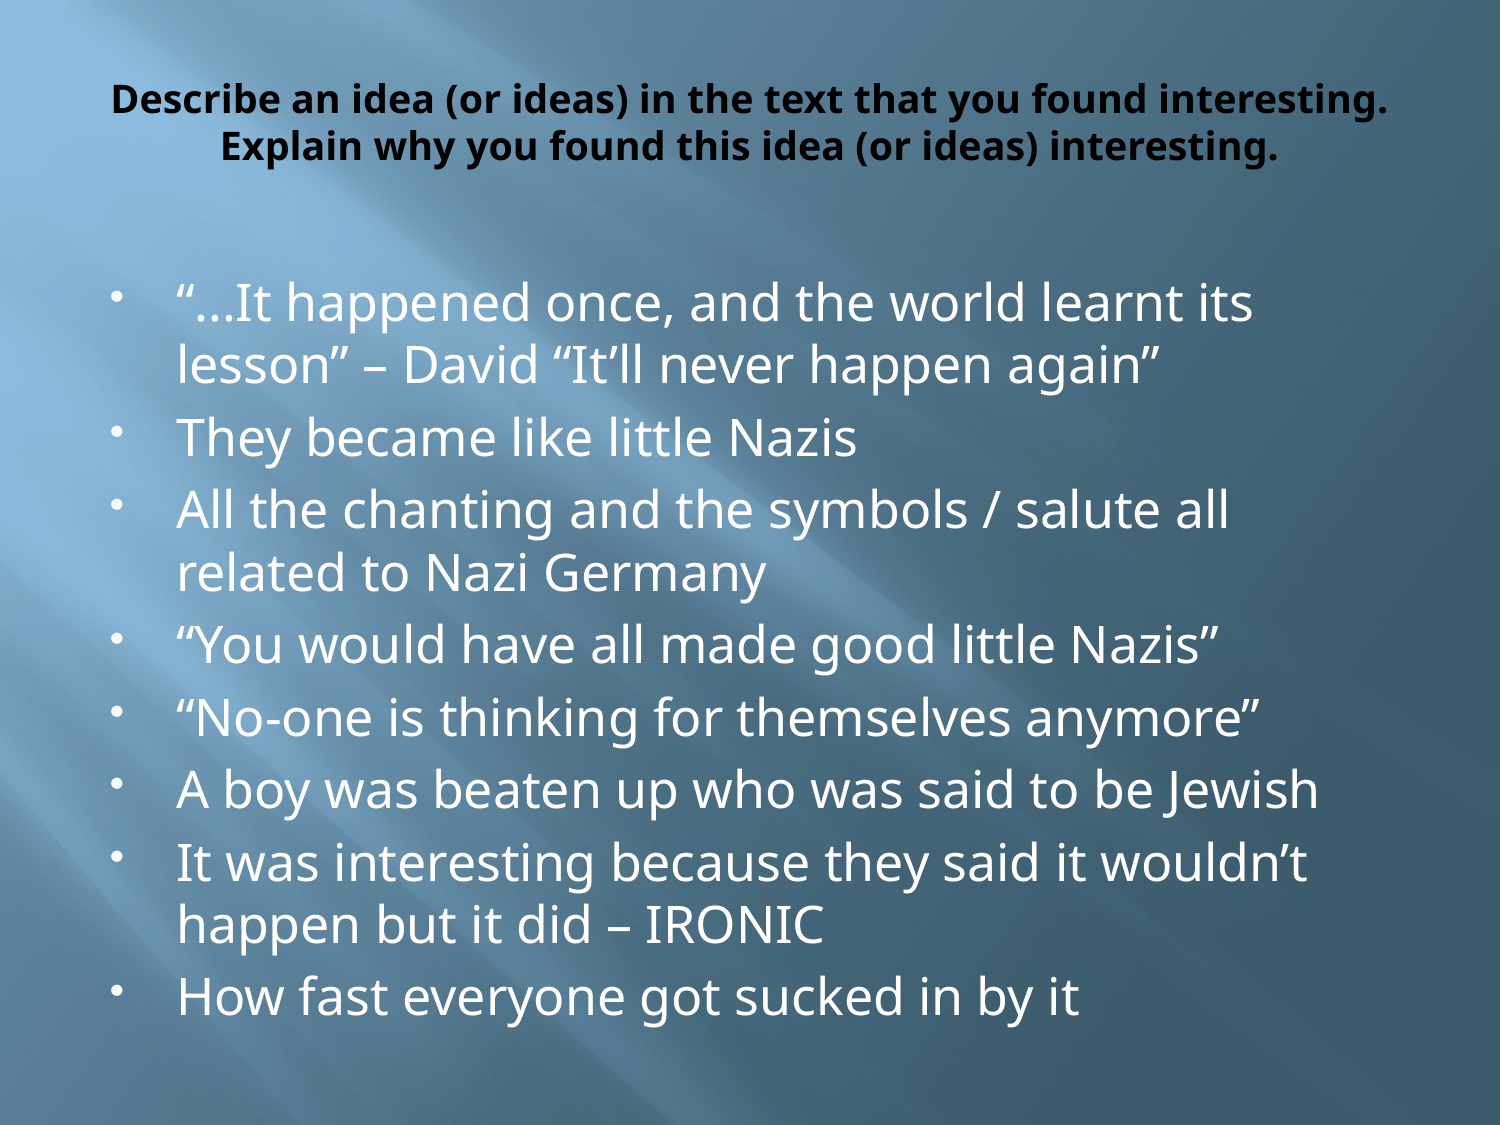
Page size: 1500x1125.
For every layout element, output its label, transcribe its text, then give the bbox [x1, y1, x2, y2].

list “...It happened once, and the world learnt its lesson” – David “It’ll never happen again” They became like little Nazis All the chanting and the symbols / salute all related to Nazi Germany “You would have all made good little Nazis” “No-one is thinking for themselves anymore” A boy was beaten up who was said to be Jewish It was interesting because they said it wouldn’t happen but it did – IRONIC How fast everyone got sucked in by it [75, 262, 1425, 1035]
title Describe an idea (or ideas) in the text that you found interesting. Explain why you found this idea (or ideas) interesting. [75, 45, 1425, 233]
